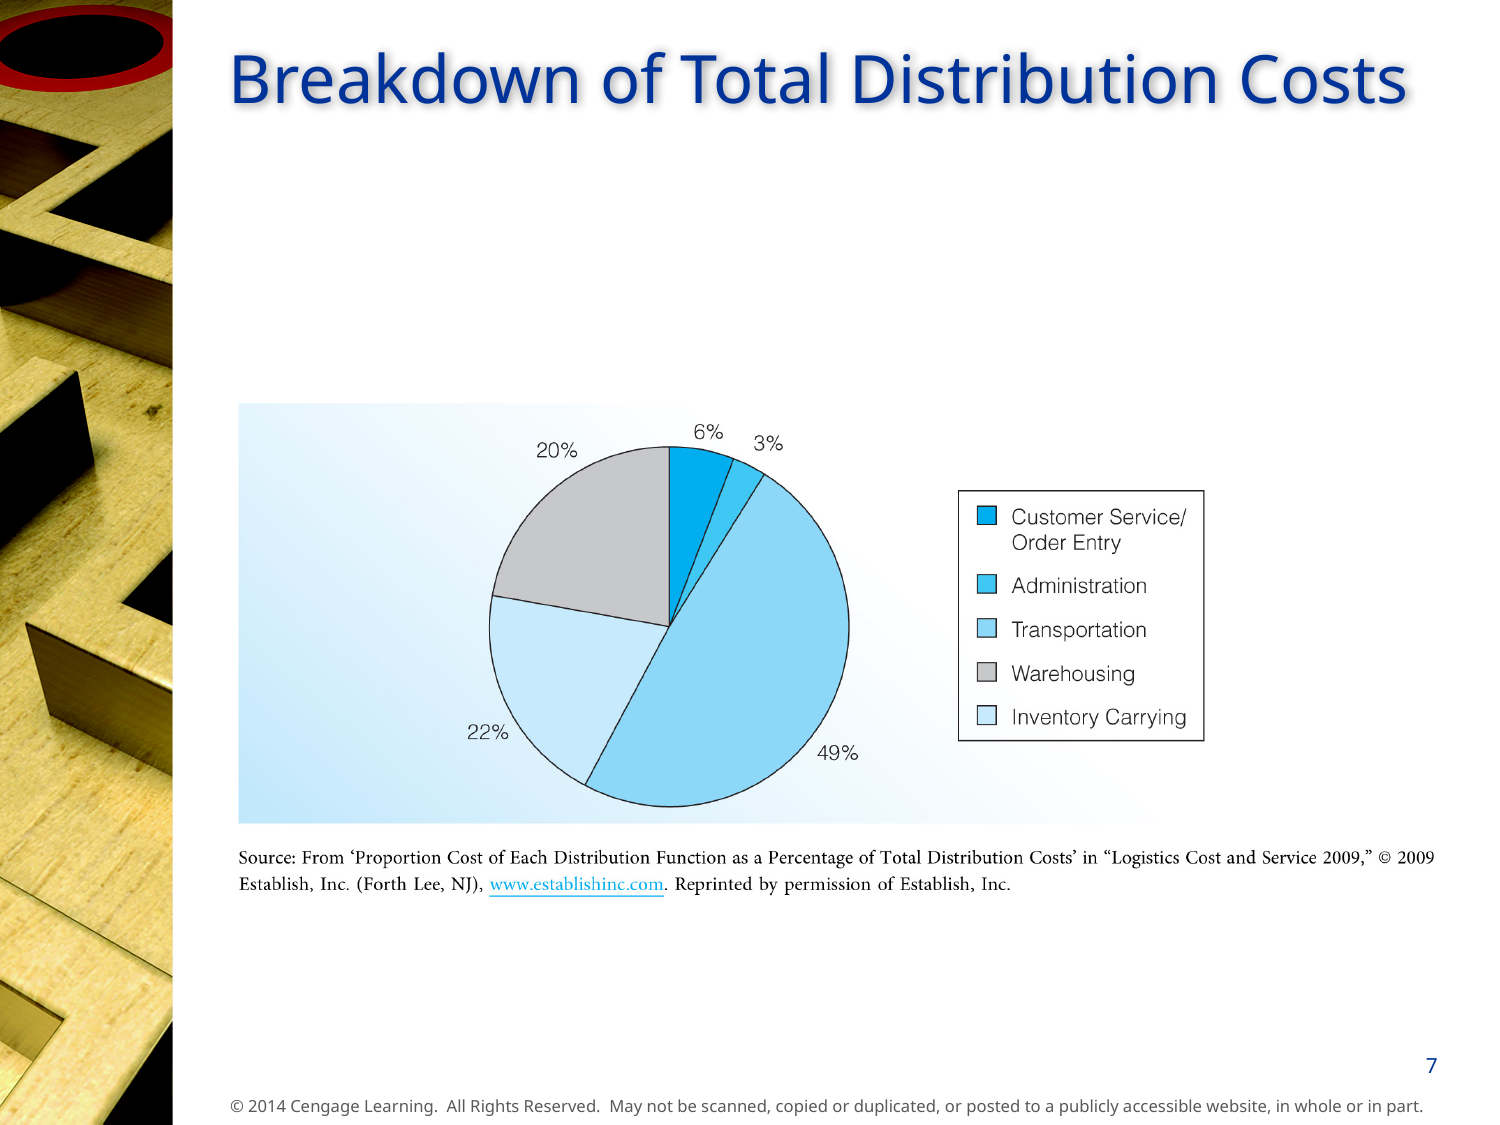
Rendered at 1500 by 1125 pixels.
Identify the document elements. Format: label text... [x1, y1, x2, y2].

title Breakdown of Total Distribution Costs [213, 29, 1454, 213]
picture [0, 0, 173, 1125]
slide_number 7 [1386, 1037, 1478, 1097]
picture [238, 403, 1434, 898]
